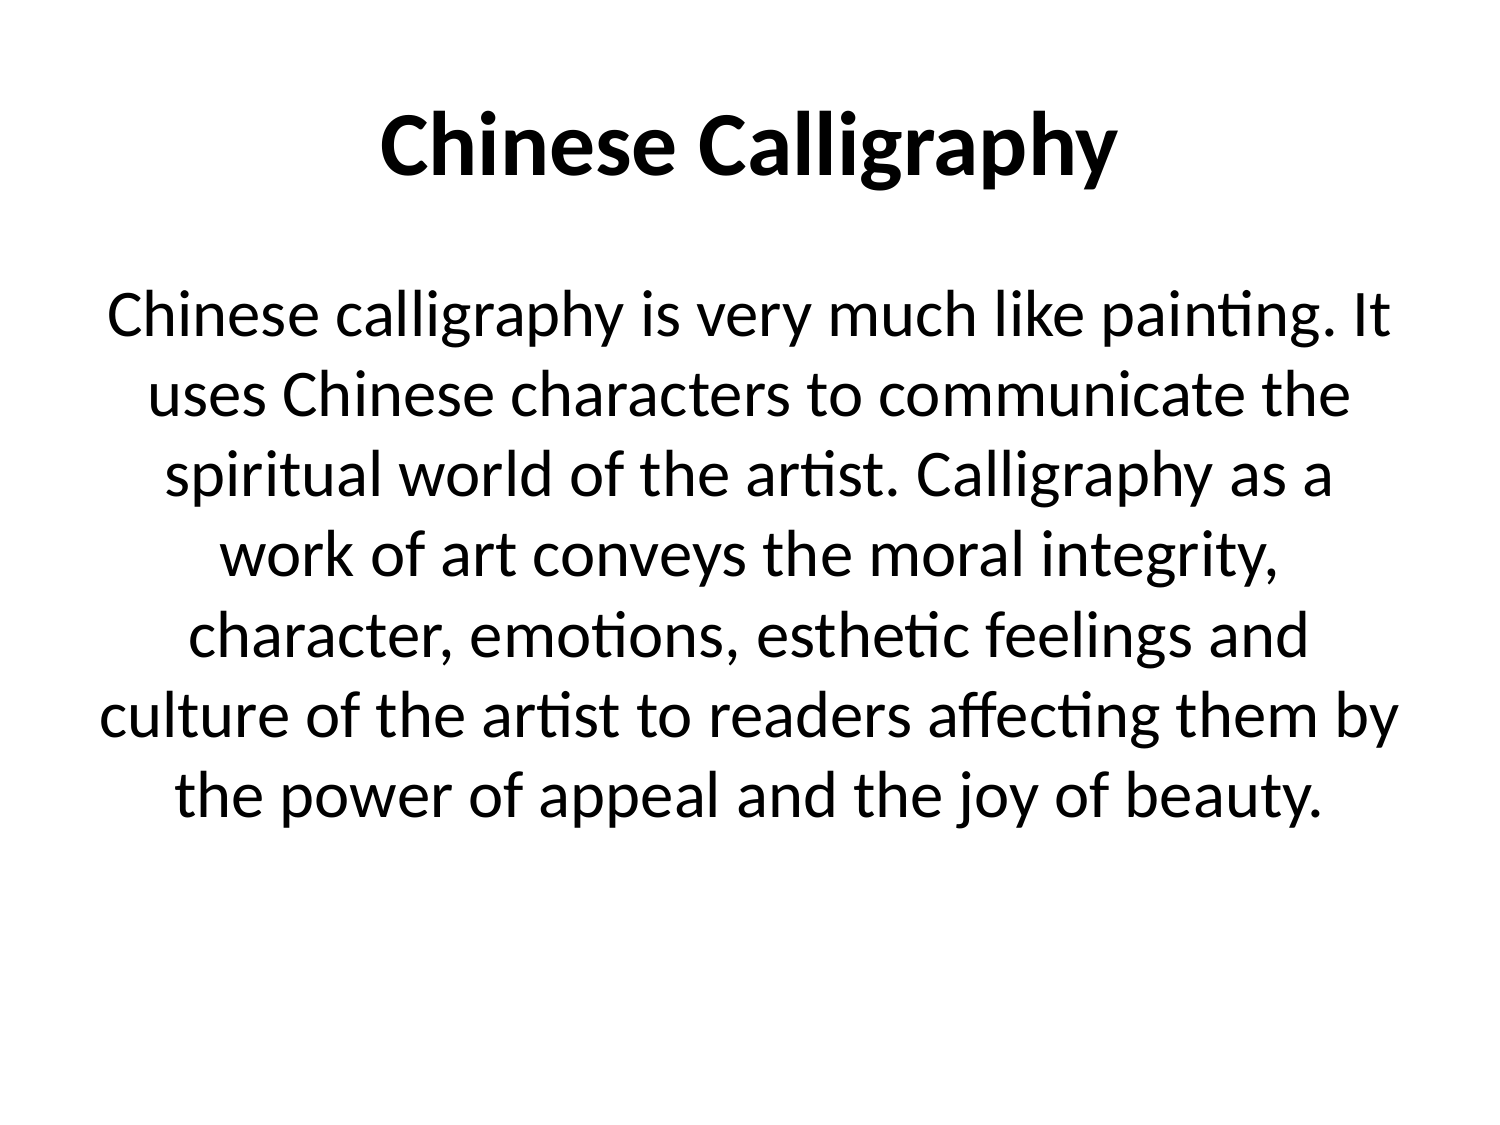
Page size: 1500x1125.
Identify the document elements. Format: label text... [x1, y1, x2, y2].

title Chinese Calligraphy [75, 45, 1425, 233]
list Chinese calligraphy is very much like painting. It uses Chinese characters to communicate the spiritual world of the artist. Calligraphy as a work of art conveys the moral integrity, character, emotions, esthetic feelings and culture of the artist to readers affecting them by the power of appeal and the joy of beauty. [75, 262, 1425, 1005]
